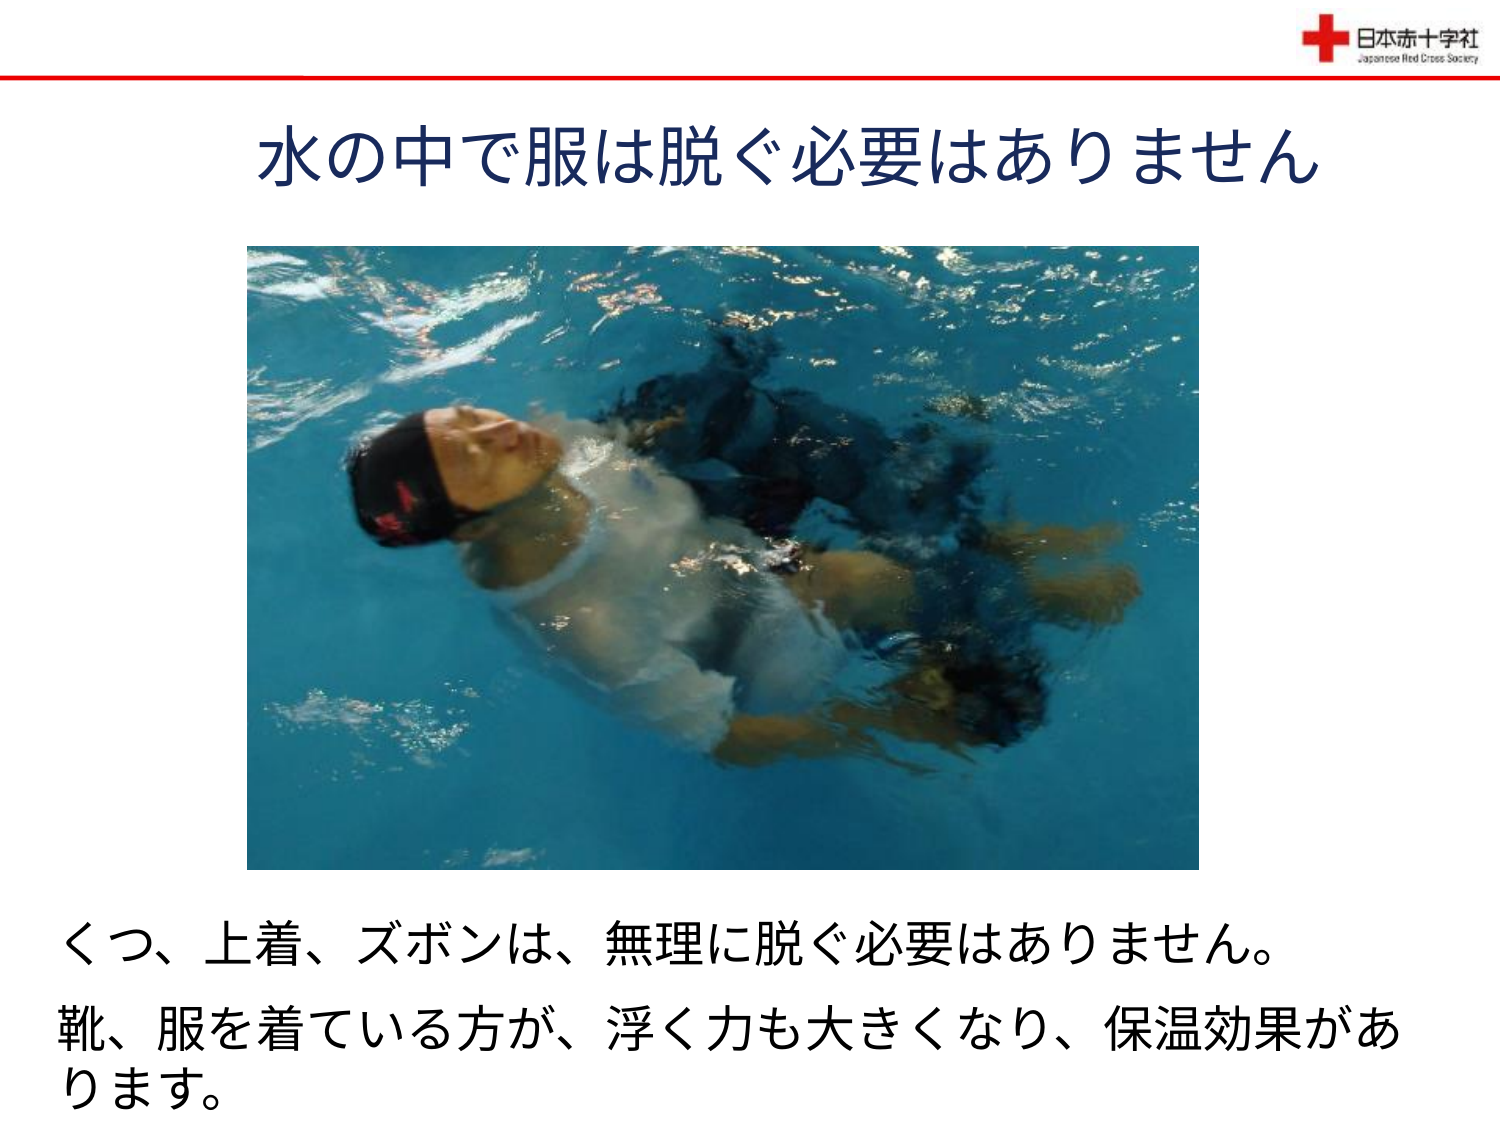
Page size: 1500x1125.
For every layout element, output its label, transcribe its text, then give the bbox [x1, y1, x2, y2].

picture [1296, 8, 1486, 66]
picture [247, 246, 1199, 870]
text_box くつ、上着、ズボンは、無理に脱ぐ必要はありません。 靴、服を着ている方が、浮く力も大きくなり、保温効果があります。 [53, 912, 1453, 1118]
text_box 水の中で服は脱ぐ必要はありません [253, 114, 1335, 195]
